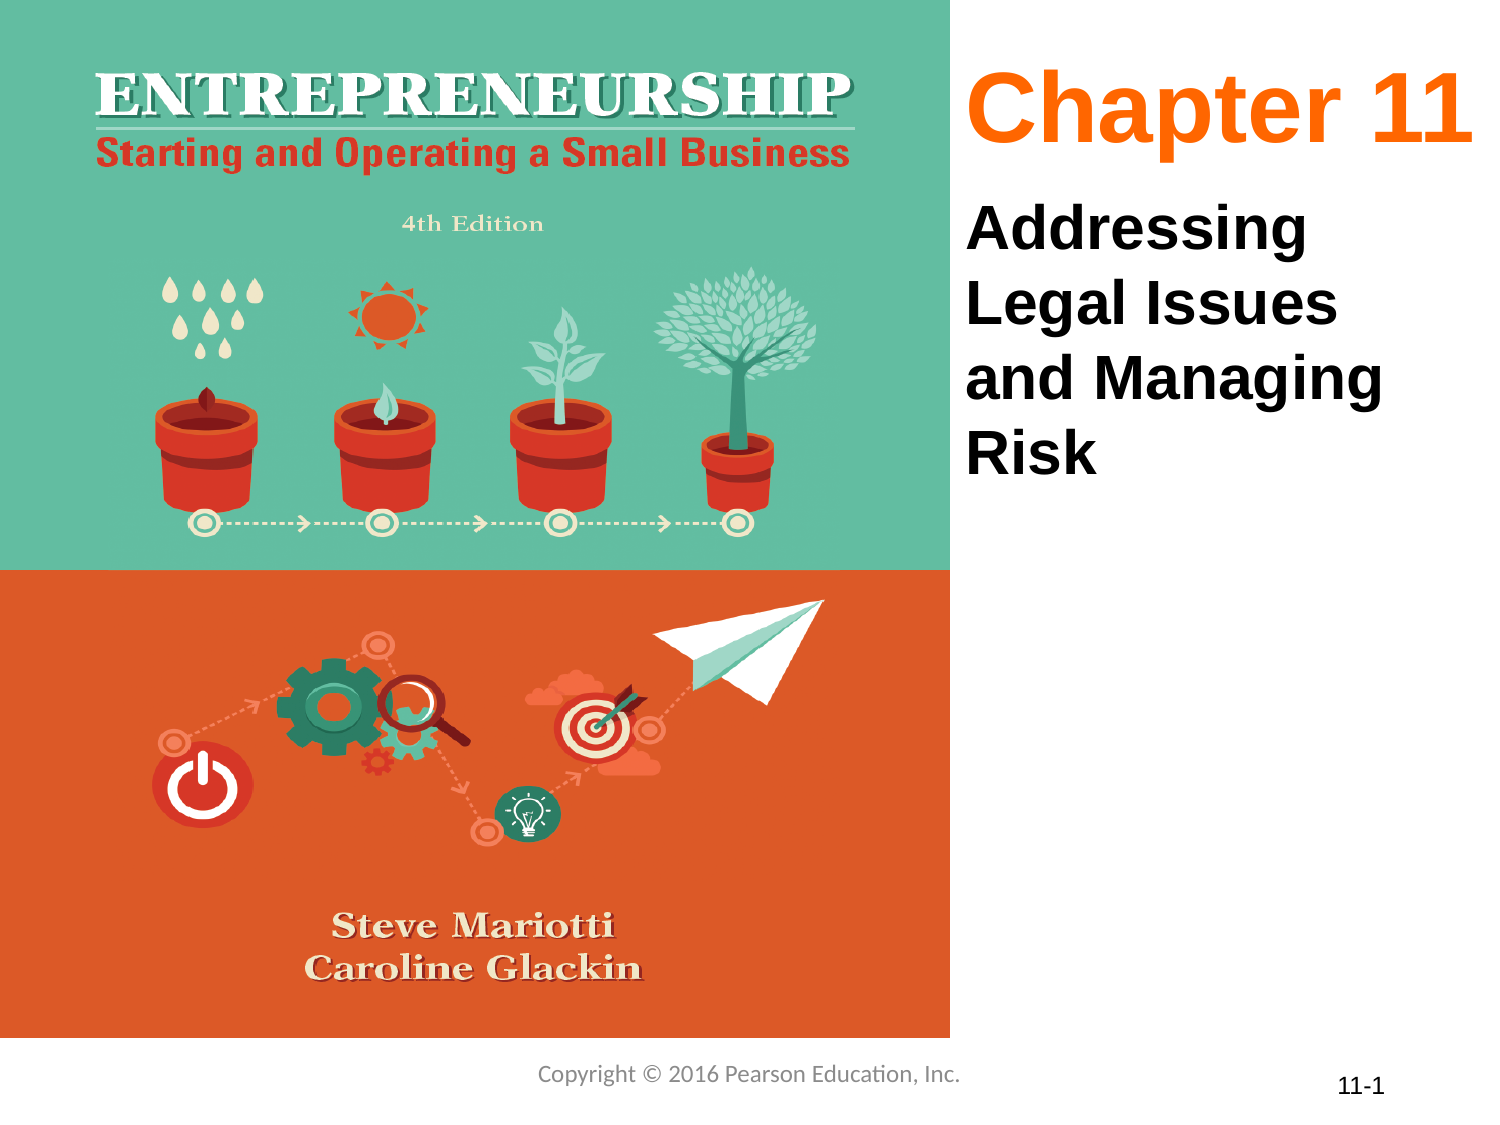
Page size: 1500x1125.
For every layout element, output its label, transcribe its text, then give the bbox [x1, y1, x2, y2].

picture [0, 0, 951, 1038]
footer Copyright © 2016 Pearson Education, Inc. [512, 1042, 988, 1103]
title Chapter 11 Addressing Legal Issues and Managing Risk [954, 35, 1500, 495]
